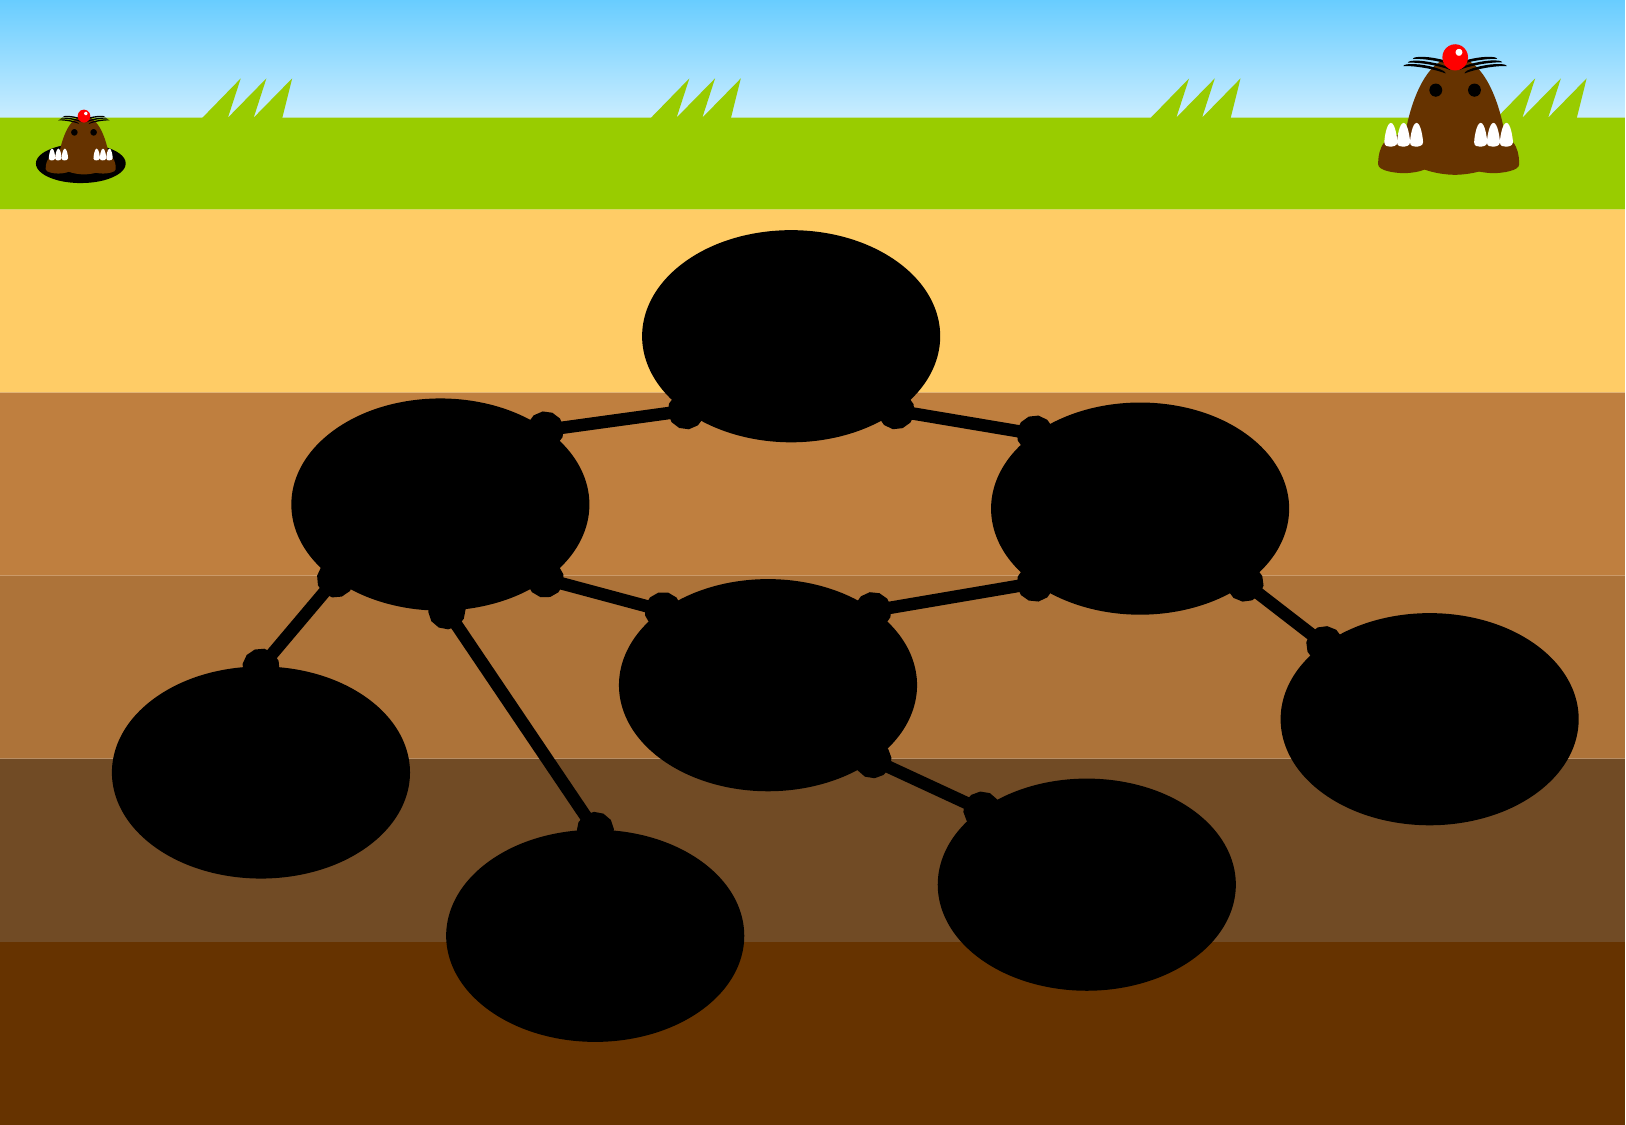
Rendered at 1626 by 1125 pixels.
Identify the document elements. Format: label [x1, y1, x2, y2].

text_box [0, 0, 1625, 1125]
text_box [895, 410, 1036, 435]
text_box [446, 610, 596, 831]
text_box [544, 410, 687, 431]
text_box [544, 578, 664, 611]
text_box [1244, 582, 1326, 645]
text_box [872, 582, 1036, 611]
text_box [872, 759, 983, 811]
text_box [260, 578, 336, 668]
